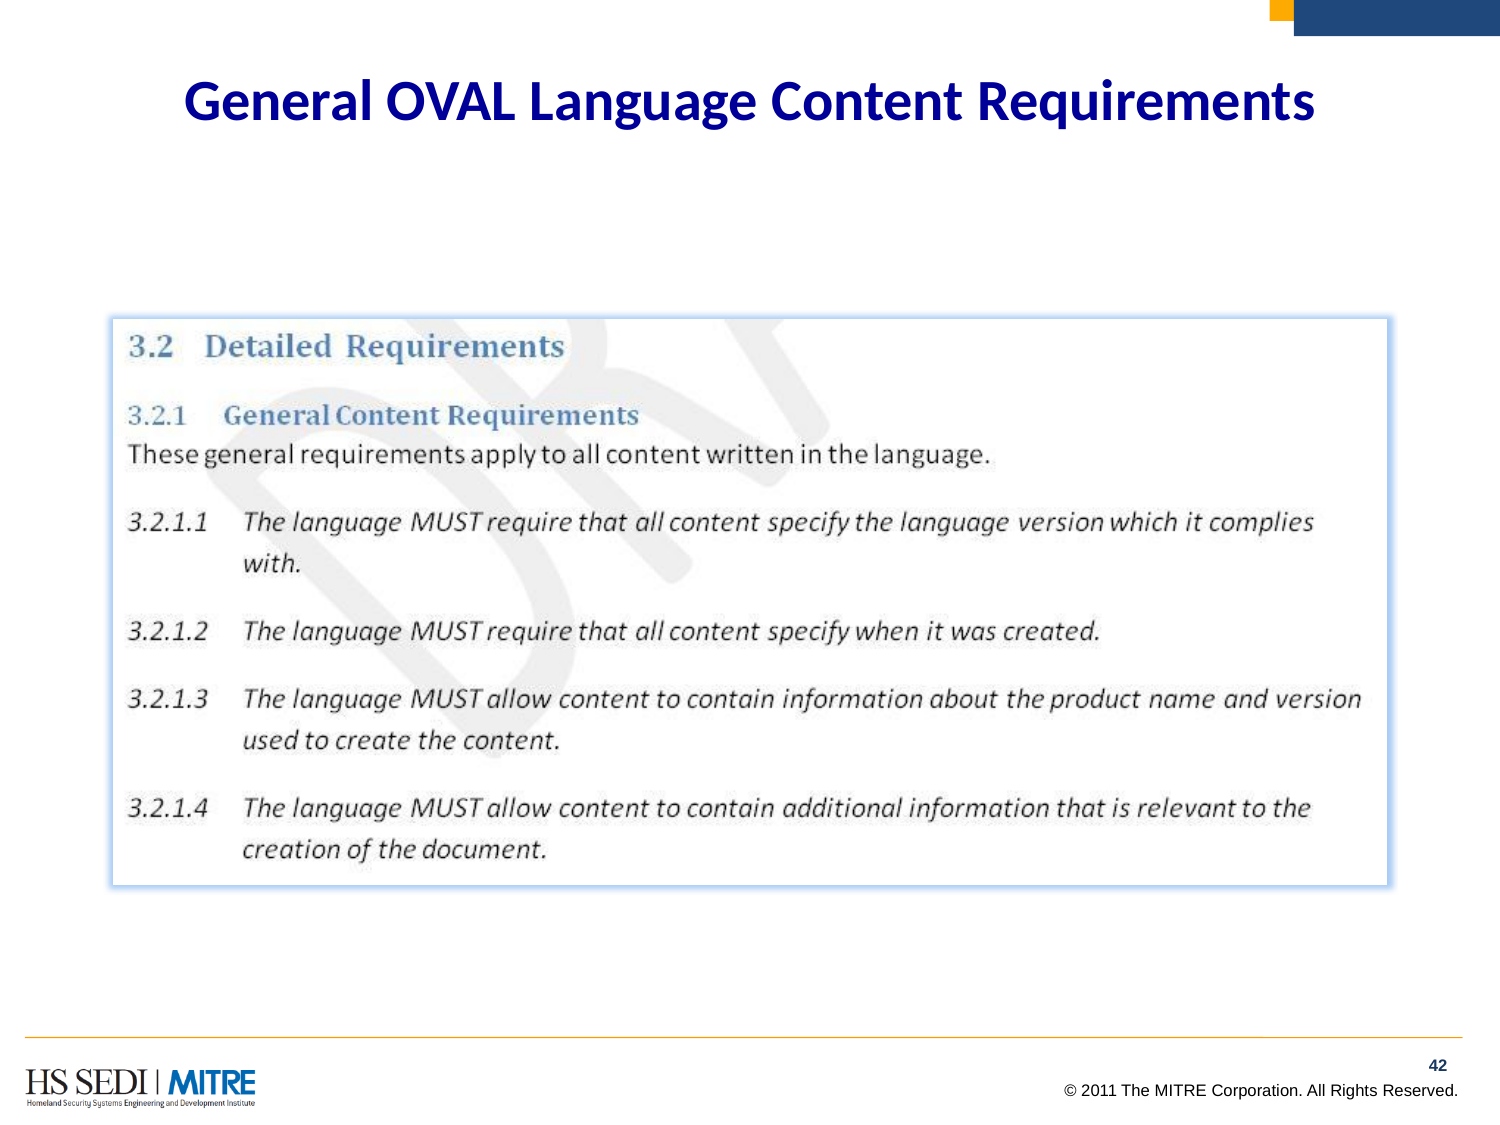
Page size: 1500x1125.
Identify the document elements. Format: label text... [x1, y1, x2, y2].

picture [20, 1058, 271, 1122]
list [112, 319, 1387, 885]
title General OVAL Language Content Requirements [43, 62, 1457, 151]
slide_number 41 [1374, 1049, 1463, 1076]
